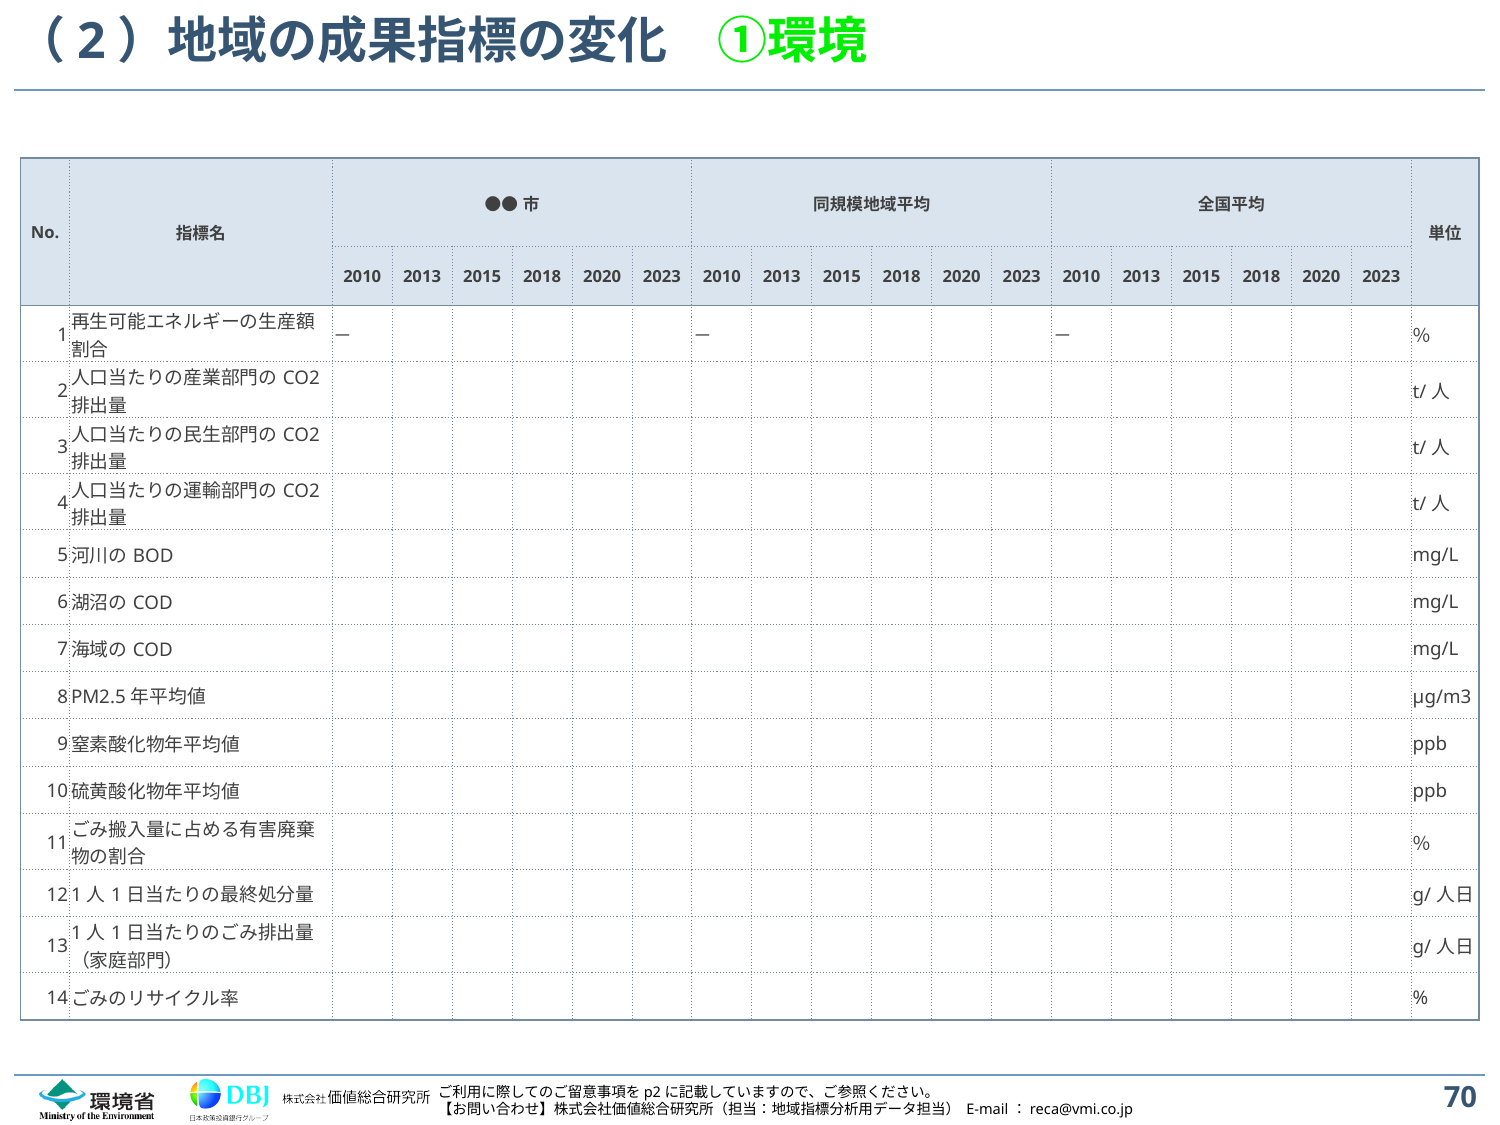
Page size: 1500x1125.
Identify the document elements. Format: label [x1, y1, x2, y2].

table_cell [332, 247, 1411, 305]
table_cell [21, 306, 1478, 1019]
picture [36, 1079, 157, 1124]
table_header [21, 159, 1478, 305]
slide_number [1427, 1070, 1493, 1112]
picture [186, 1076, 434, 1125]
title [0, 0, 1500, 87]
